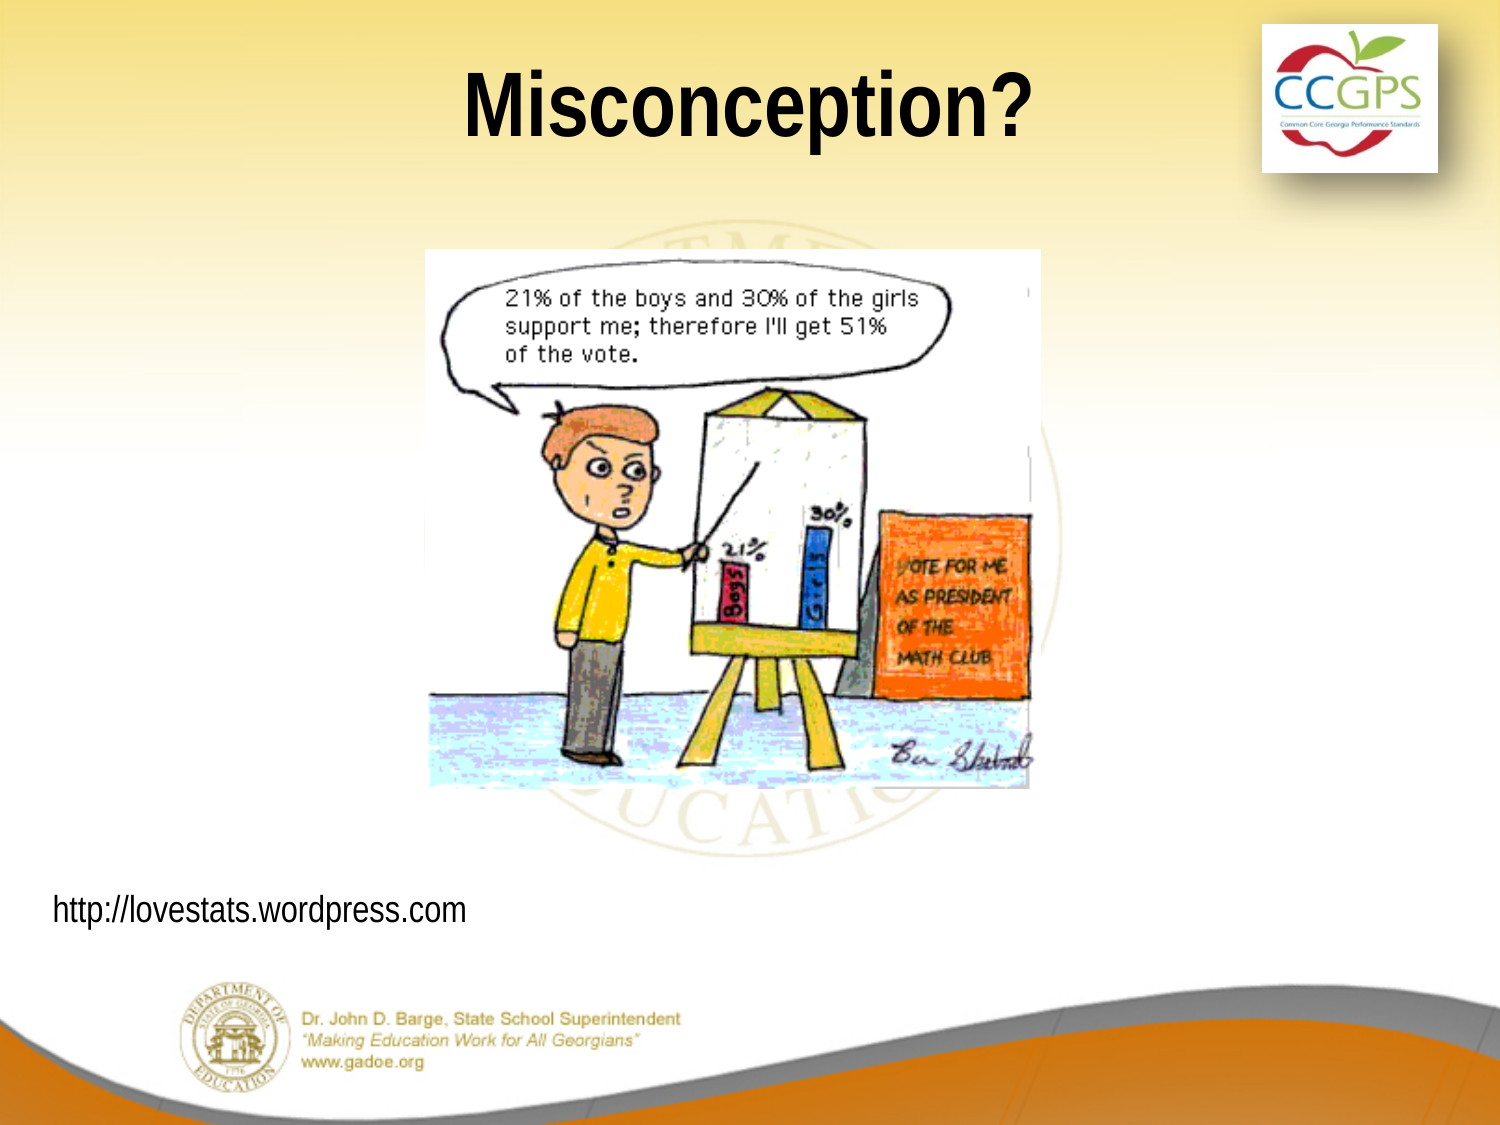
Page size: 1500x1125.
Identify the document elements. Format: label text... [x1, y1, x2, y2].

subtitle http://lovestats.wordpress.com [37, 187, 1463, 1001]
title Misconception? [112, 37, 1251, 163]
picture [0, 0, 1500, 1125]
